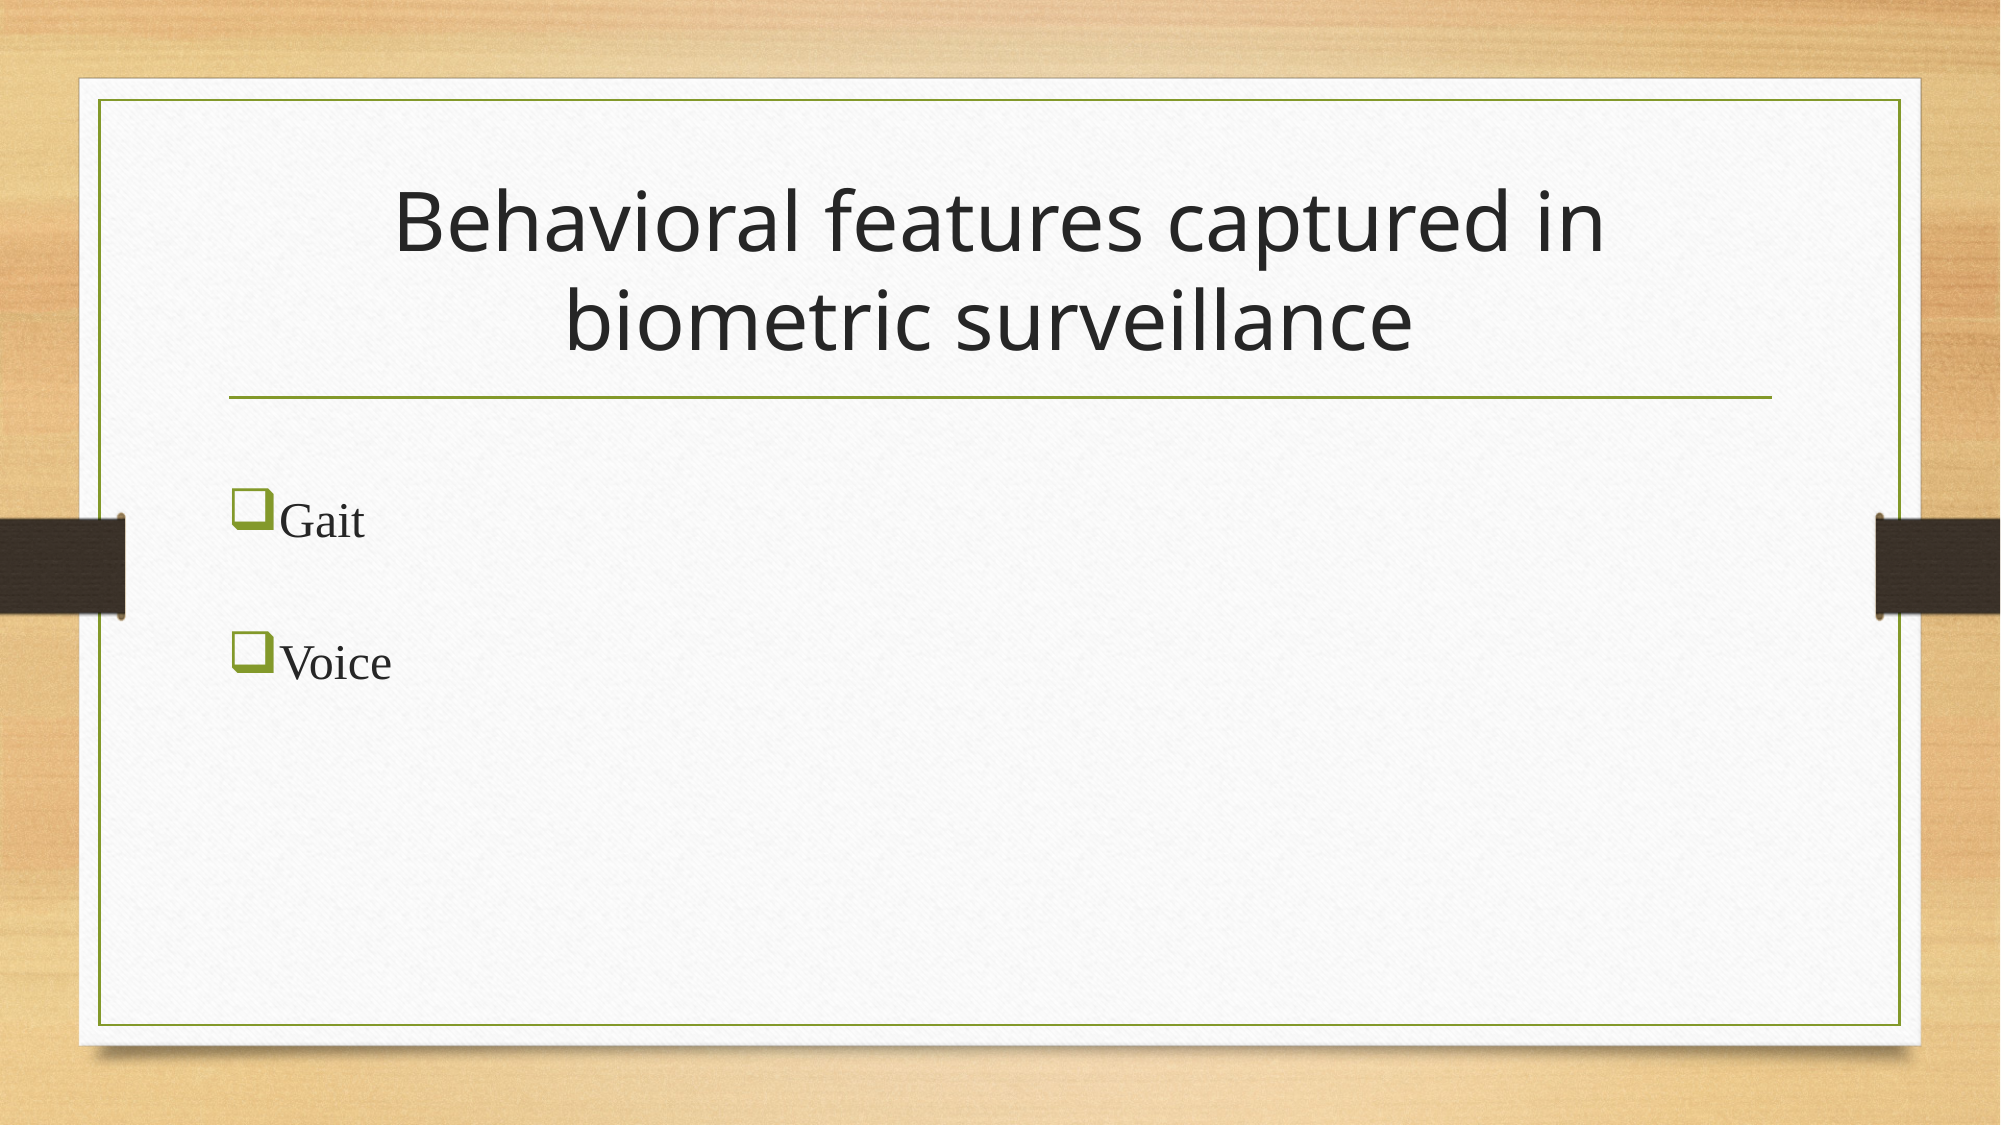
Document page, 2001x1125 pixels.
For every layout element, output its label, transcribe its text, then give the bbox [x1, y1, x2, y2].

list Gait Voice [212, 419, 1788, 964]
title Behavioral features captured in biometric surveillance [212, 161, 1788, 375]
picture [0, 0, 2001, 1125]
